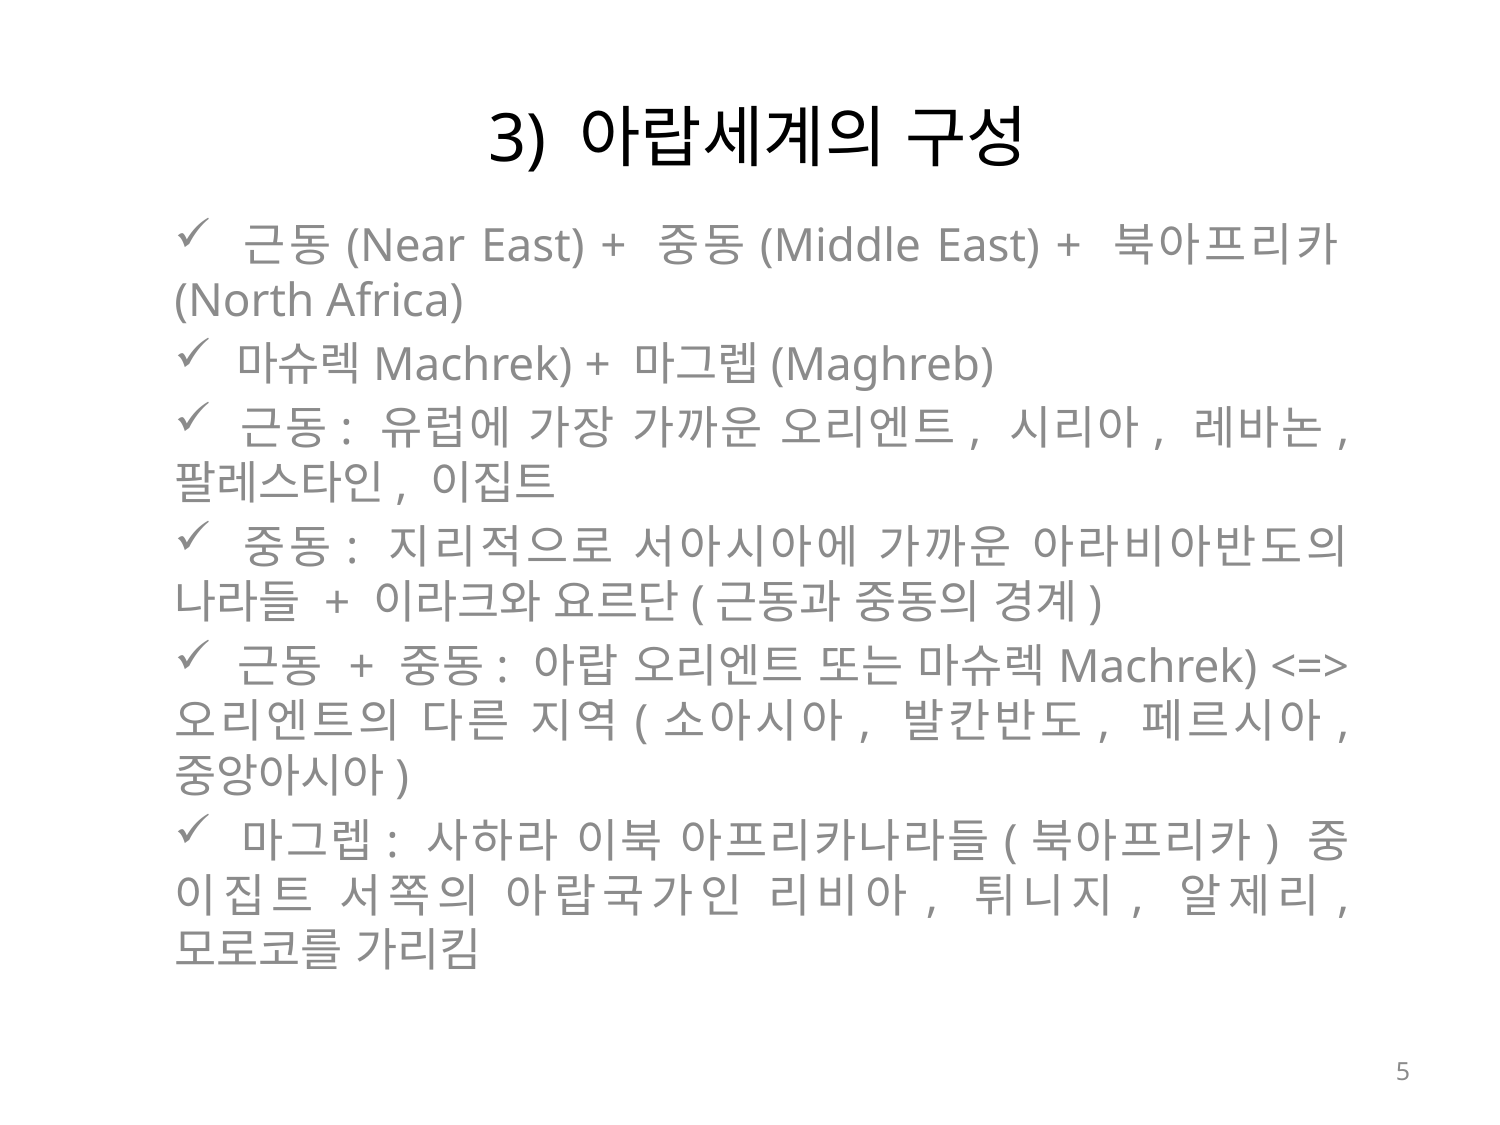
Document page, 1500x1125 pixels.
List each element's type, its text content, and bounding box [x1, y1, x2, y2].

slide_number 5 [1074, 1042, 1425, 1103]
subtitle 근동(Near East) + 중동(Middle East) + 북아프리카(North Africa) 마슈렉Machrek) + 마그렙(Maghreb) 근동: 유럽에 가장 가까운 오리엔트, 시리아, 레바논, 팔레스타인, 이집트 중동: 지리적으로 서아시아에 가까운 아라비아반도의 나라들 + 이라크와 요르단(근동과 중동의 경계) 근동 + 중동: 아랍 오리엔트 또는 마슈렉Machrek) <=> 오리엔트의 다른 지역(소아시아, 발칸반도, 페르시아, 중앙아시아) 마그렙: 사하라 이북 아프리카나라들(북아프리카) 중 이집트 서쪽의 아랍국가인 리비아, 튀니지, 알제리, 모로코를 가리킴 [159, 208, 1365, 1000]
title 3) 아랍세계의 구성 [112, 66, 1388, 173]
